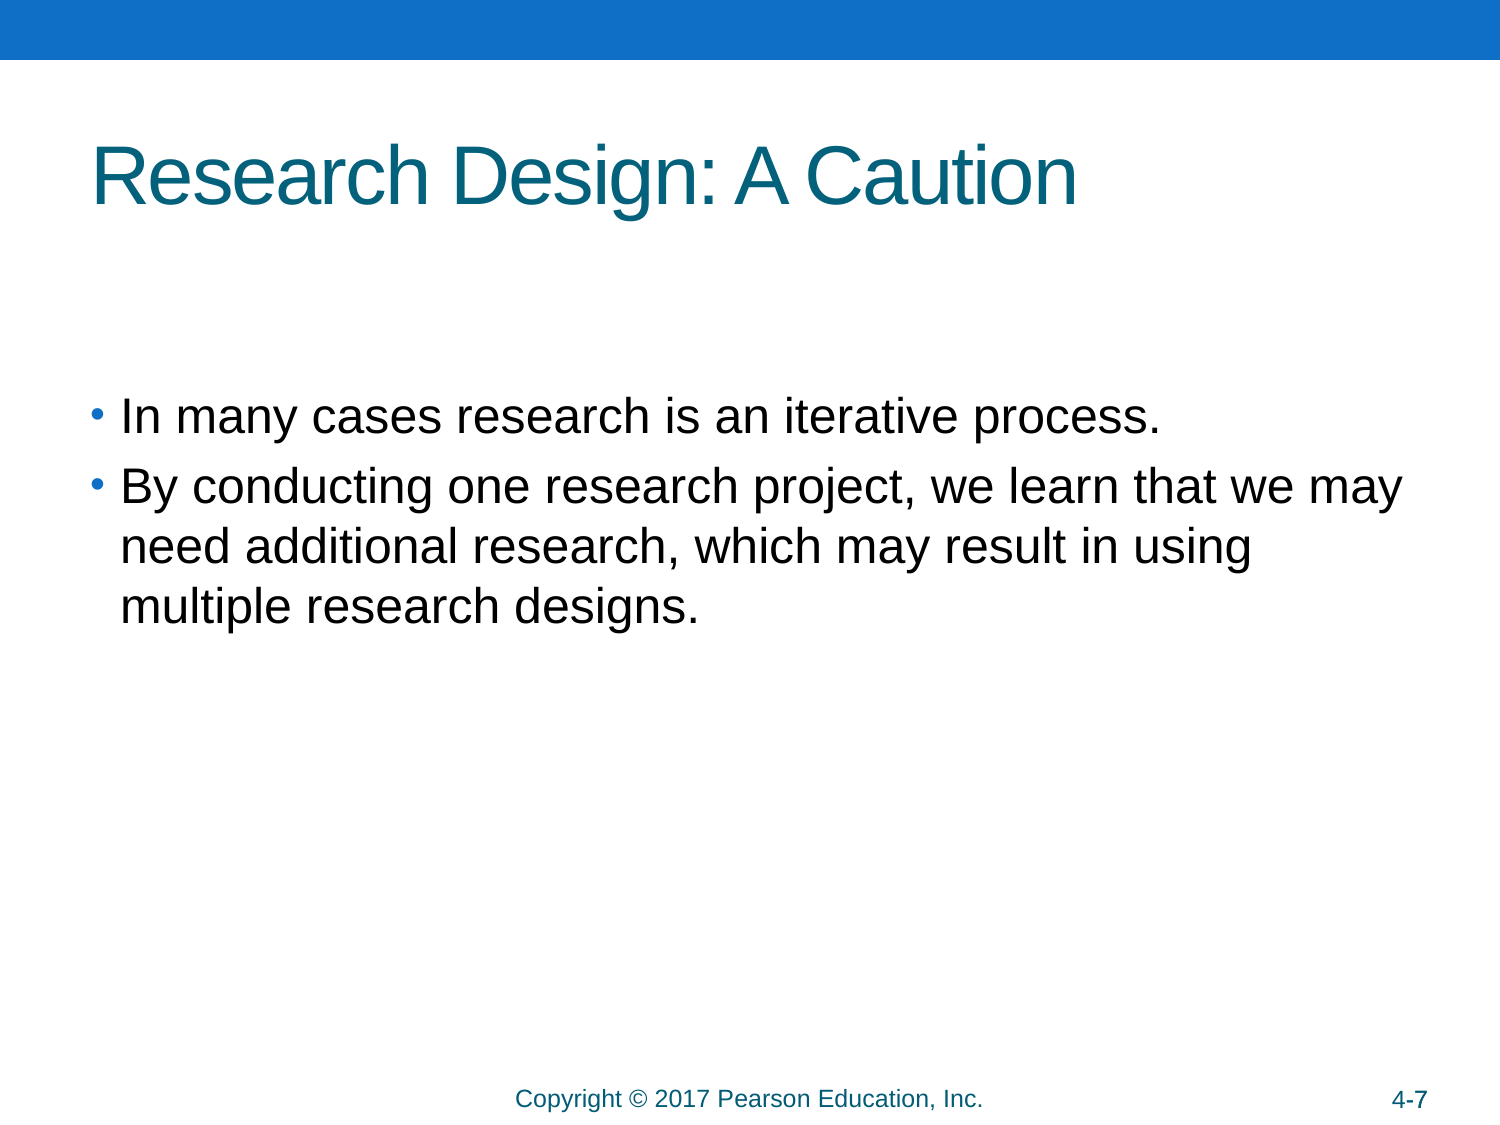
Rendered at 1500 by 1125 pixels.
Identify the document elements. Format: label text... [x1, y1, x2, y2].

title Research Design: A Caution [75, 90, 1425, 253]
list In many cases research is an iterative process. By conducting one research project, we learn that we may need additional research, which may result in using multiple research designs. [75, 376, 1425, 1125]
